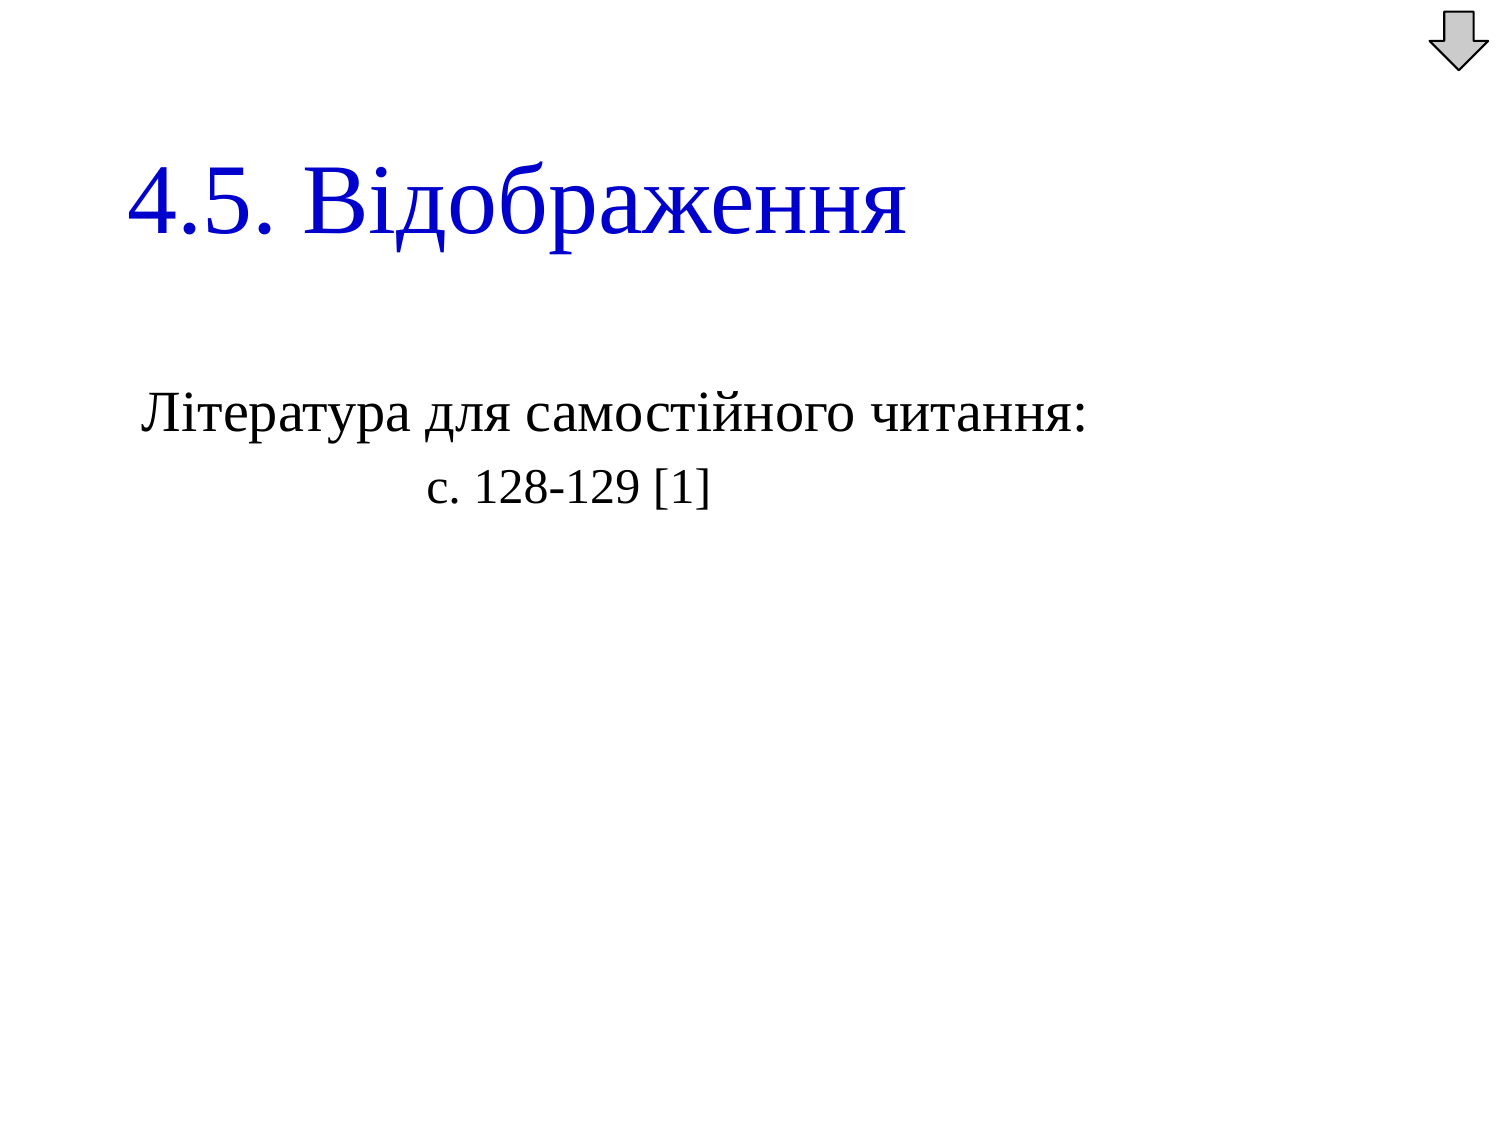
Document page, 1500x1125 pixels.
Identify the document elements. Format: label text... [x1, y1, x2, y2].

text_box [1429, 11, 1489, 71]
list Література для самостійного читання: с. 128-129 [1] [111, 373, 1388, 552]
title 4.5. Відображення [111, 99, 1500, 288]
